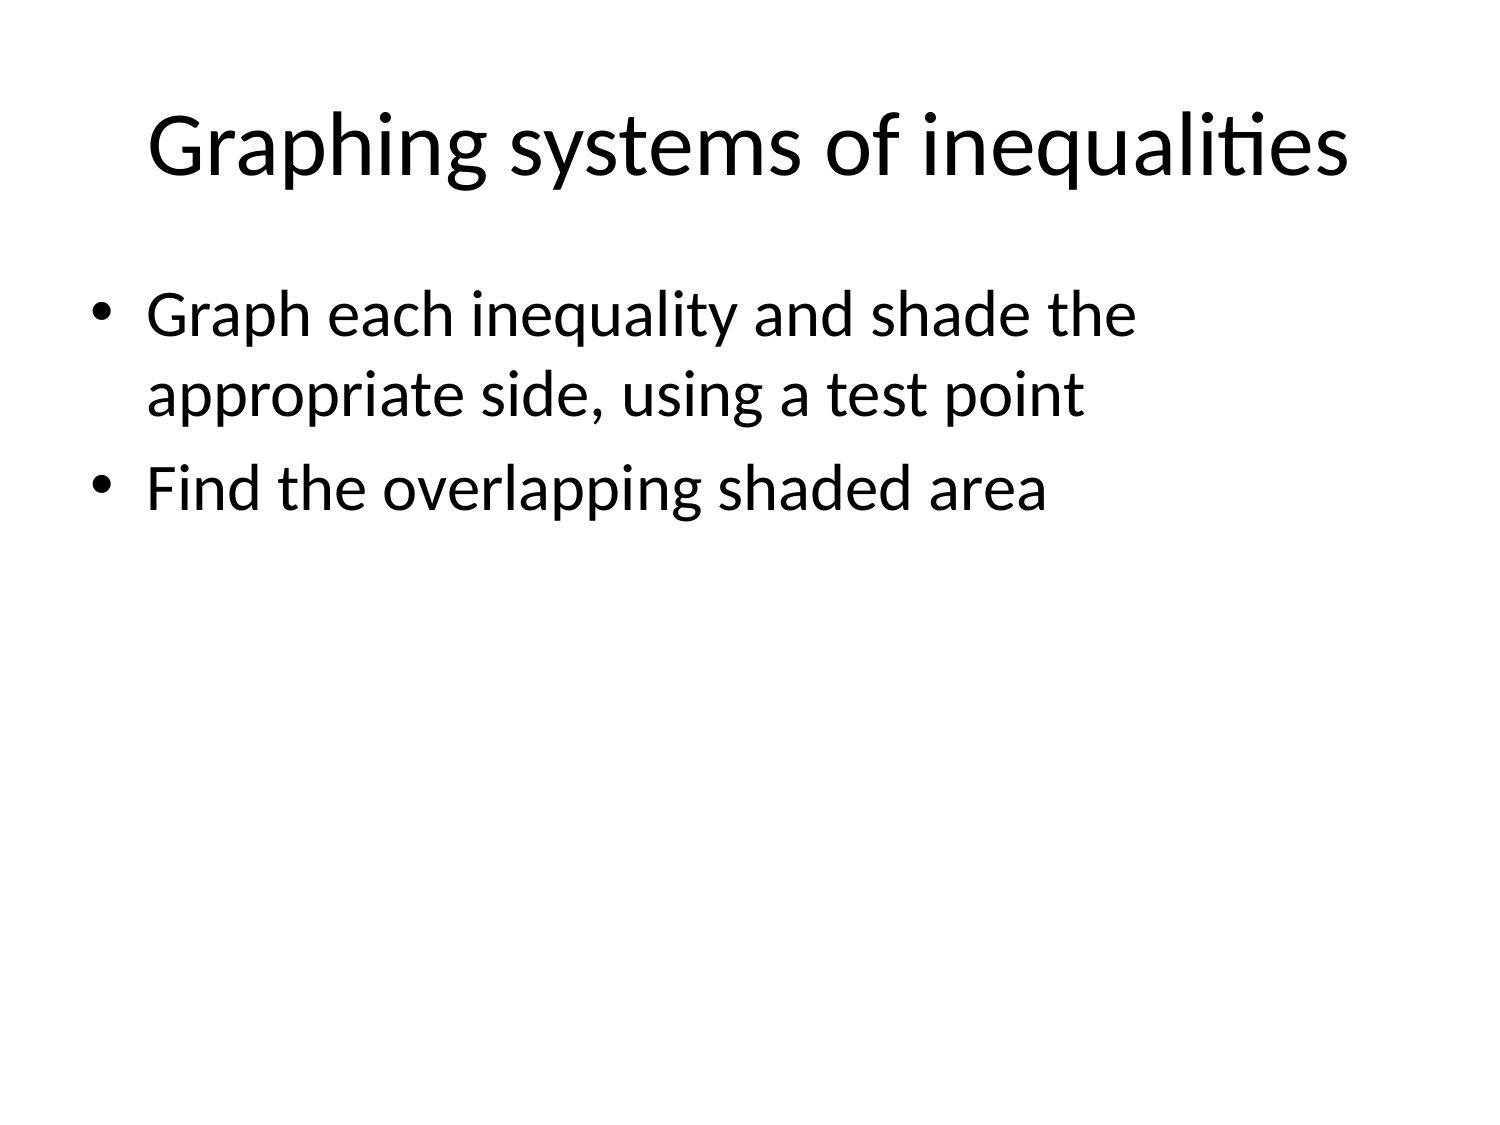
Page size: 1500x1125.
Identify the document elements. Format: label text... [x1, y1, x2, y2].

list Graph each inequality and shade the appropriate side, using a test point Find the overlapping shaded area [75, 262, 1425, 1005]
title Graphing systems of inequalities [75, 45, 1425, 233]
